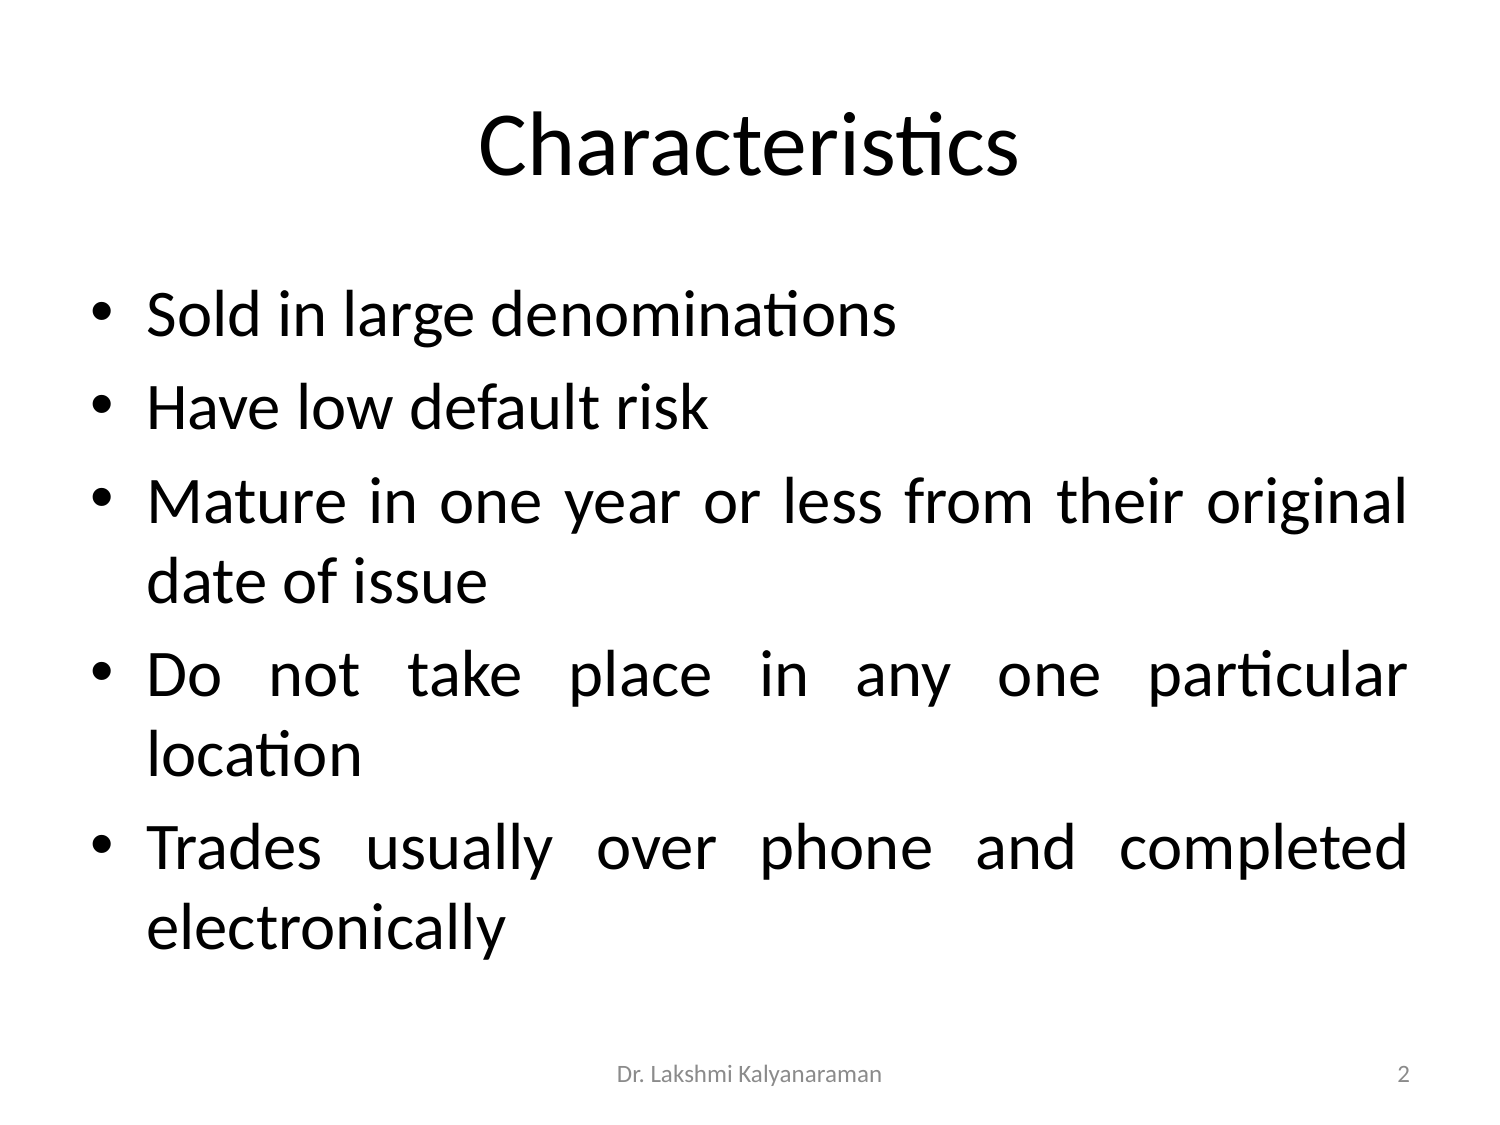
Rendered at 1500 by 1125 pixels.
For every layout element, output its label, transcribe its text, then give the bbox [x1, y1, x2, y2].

footer Dr. Lakshmi Kalyanaraman [512, 1042, 988, 1103]
list Sold in large denominations Have low default risk Mature in one year or less from their original date of issue Do not take place in any one particular location Trades usually over phone and completed electronically [75, 262, 1425, 1005]
title Characteristics [75, 45, 1425, 233]
slide_number 2 [1074, 1042, 1425, 1103]
